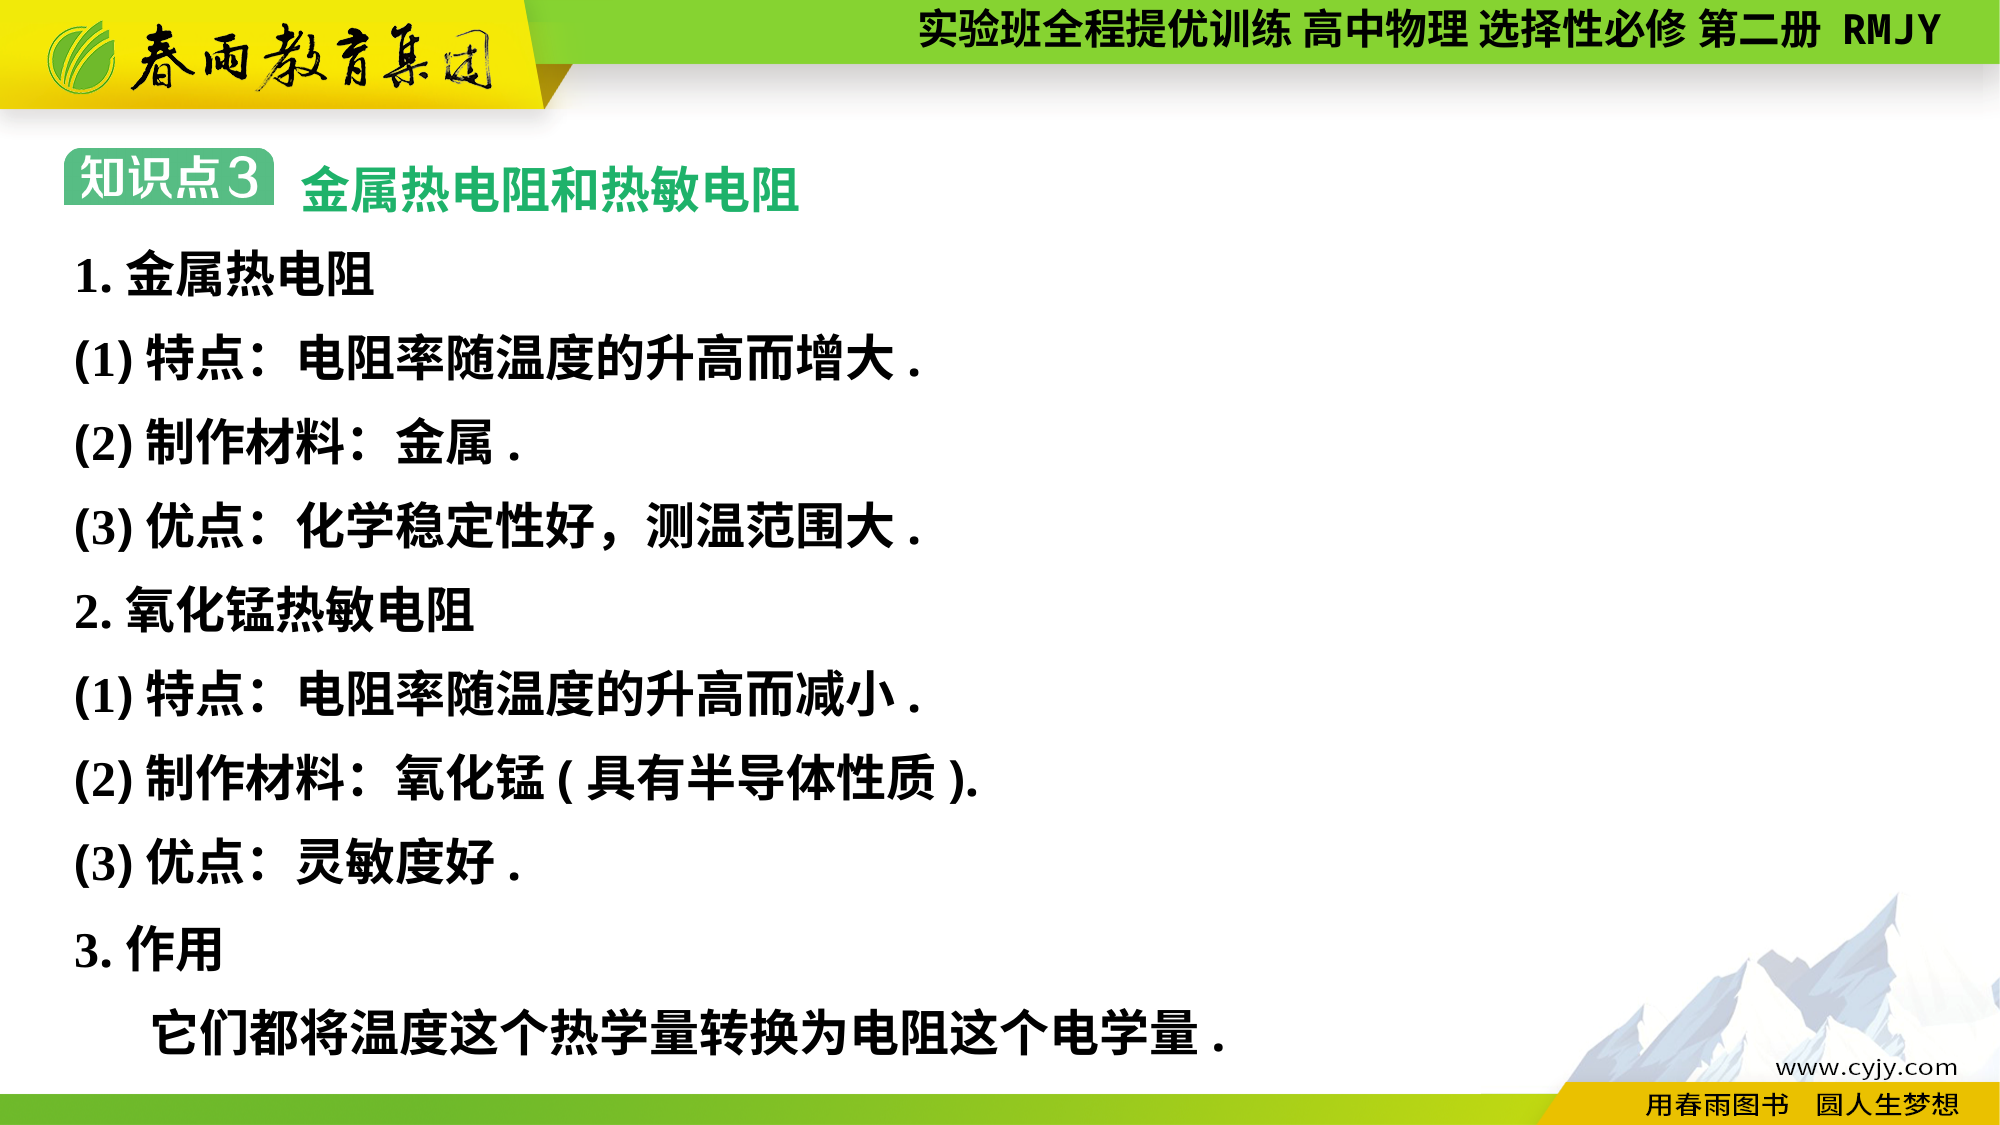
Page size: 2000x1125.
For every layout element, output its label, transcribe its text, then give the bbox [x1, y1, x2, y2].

list 金属热电阻和热敏电阻 1.金属热电阻 (1)特点：电阻率随温度的升高而增大. (2)制作材料：金属. (3)优点：化学稳定性好，测温范围大. 2.氧化锰热敏电阻 (1)特点：电阻率随温度的升高而减小. (2)制作材料：氧化锰(具有半导体性质). (3)优点：灵敏度好. [59, 126, 1944, 885]
text_box 3.作用 它们都将温度这个热学量转换为电阻这个电学量. [59, 885, 1944, 1069]
picture [0, 0, 2000, 1125]
